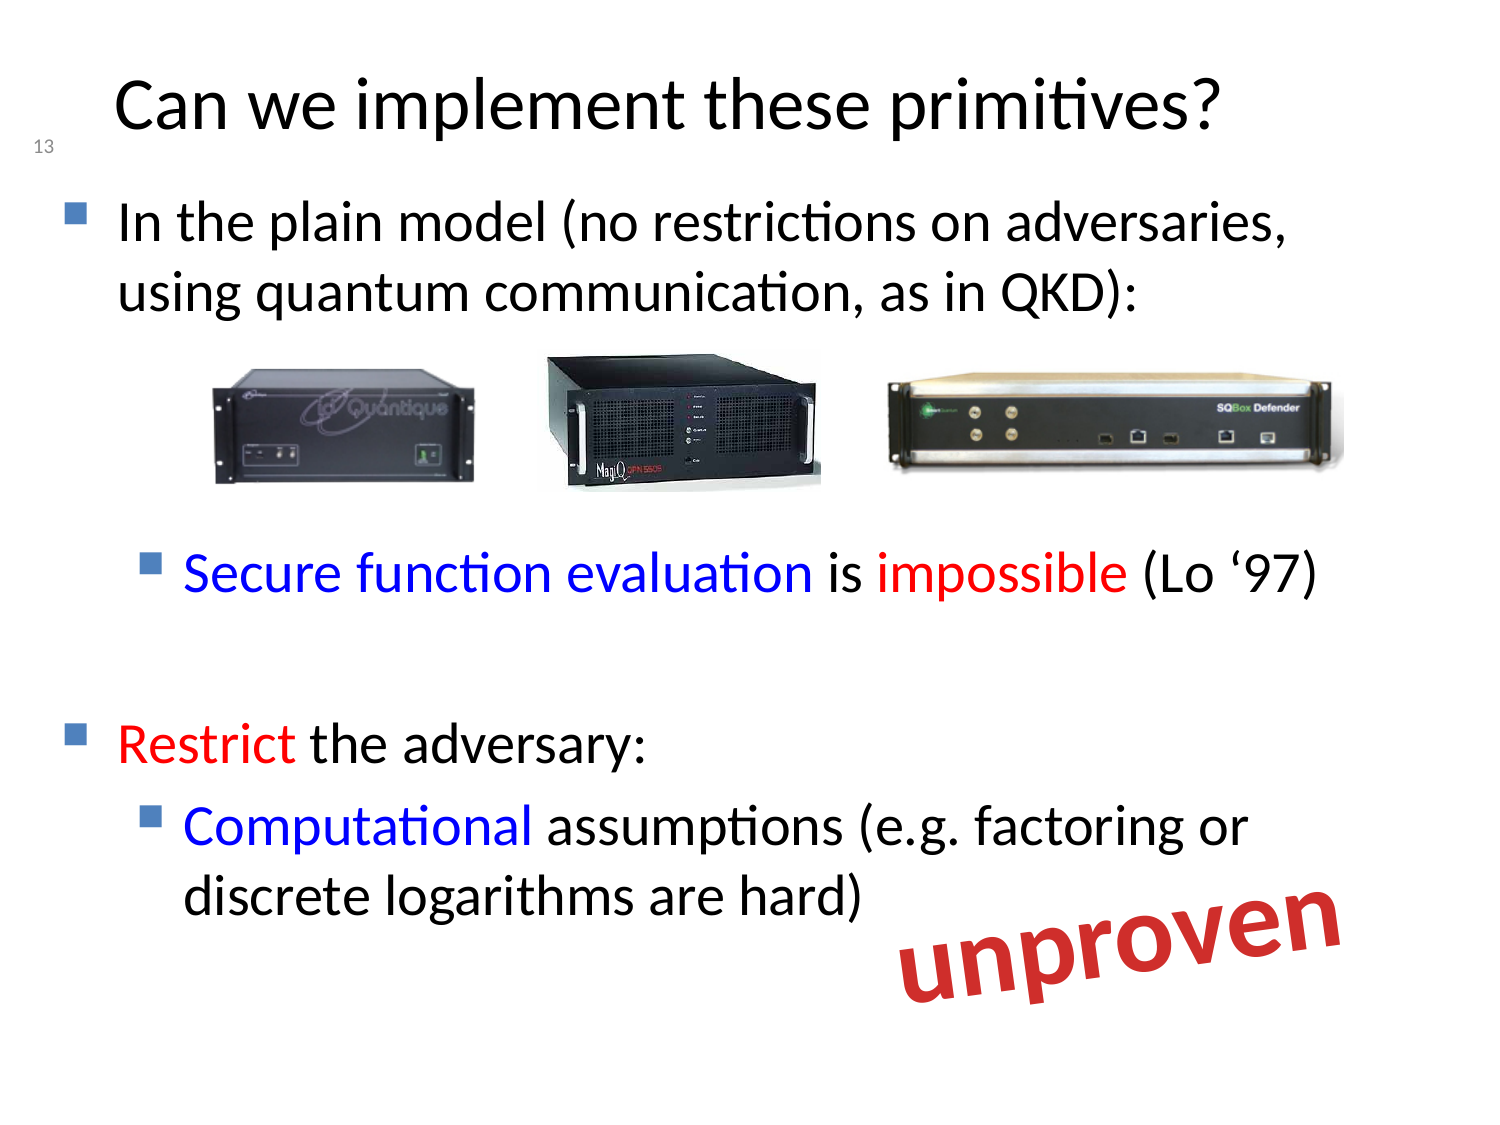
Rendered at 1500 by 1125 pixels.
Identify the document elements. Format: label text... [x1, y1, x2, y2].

list In the plain model (no restrictions on adversaries, using quantum communication, as in QKD): Secure function evaluation is impossible (Lo ‘97) Restrict the adversary: Computational assumptions (e.g. factoring or discrete logarithms are hard) [46, 175, 1465, 1079]
picture [879, 361, 1345, 484]
picture [537, 349, 822, 493]
title Can we implement these primitives? [100, 46, 1343, 200]
text_box unproven [870, 822, 1366, 1038]
picture [206, 353, 484, 495]
